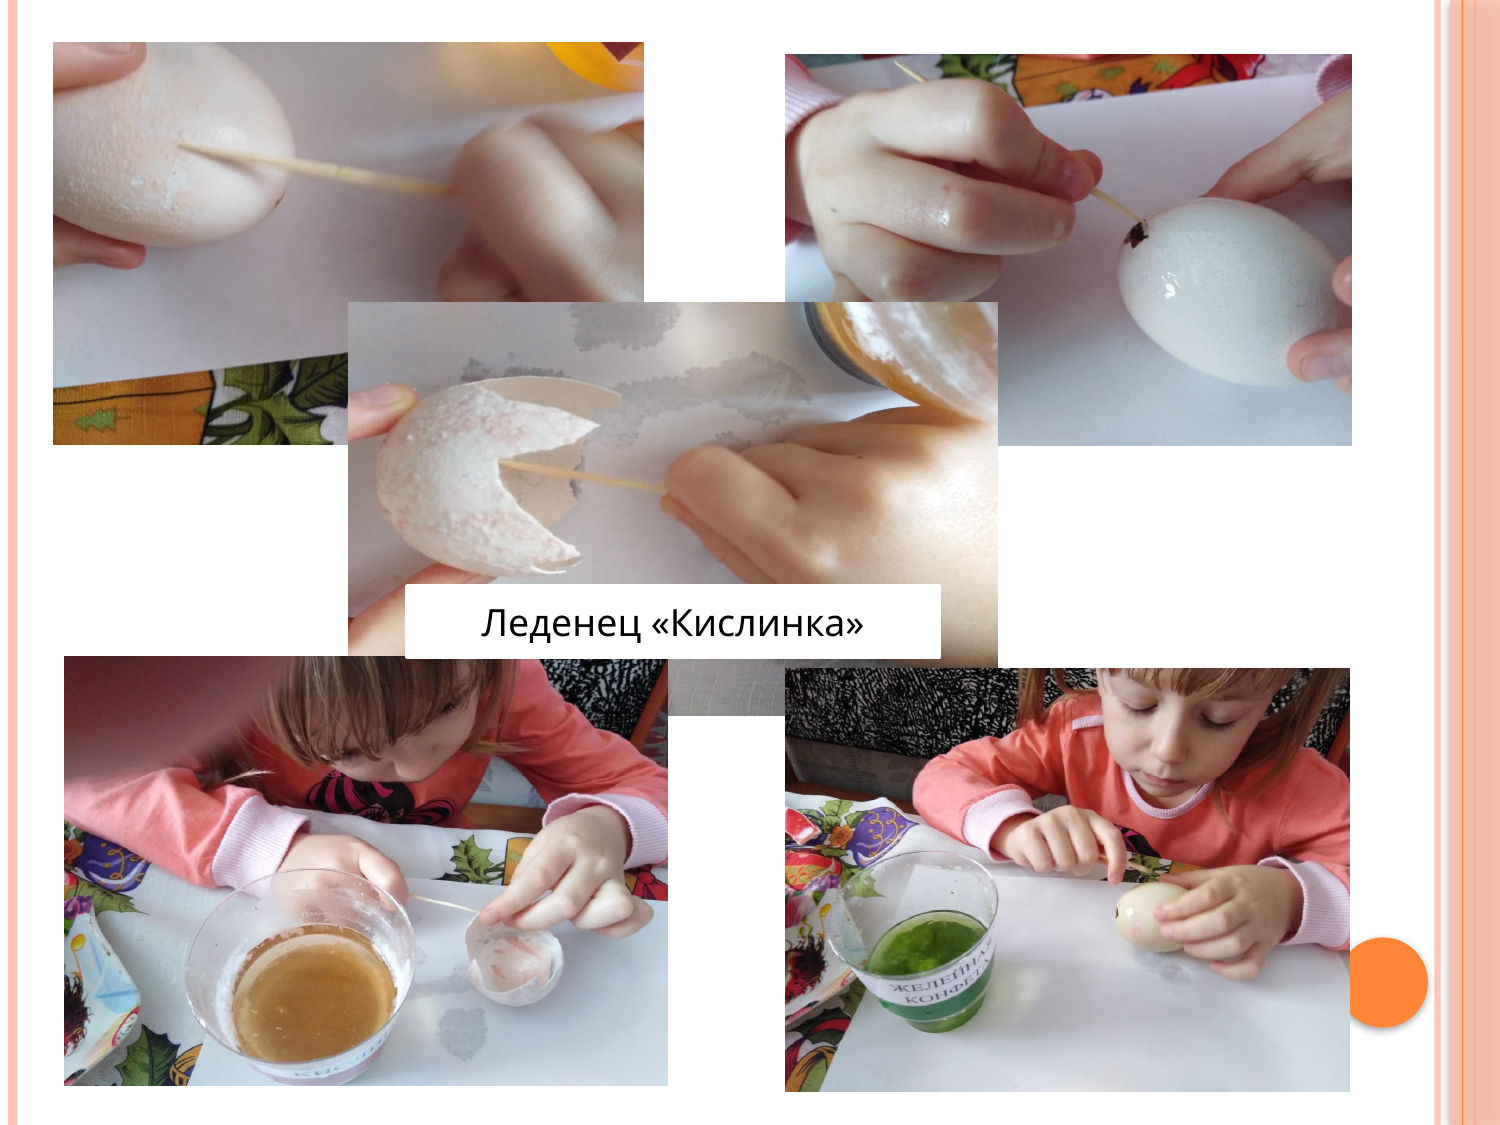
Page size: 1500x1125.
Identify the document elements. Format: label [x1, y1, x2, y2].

picture [52, 42, 1352, 1093]
